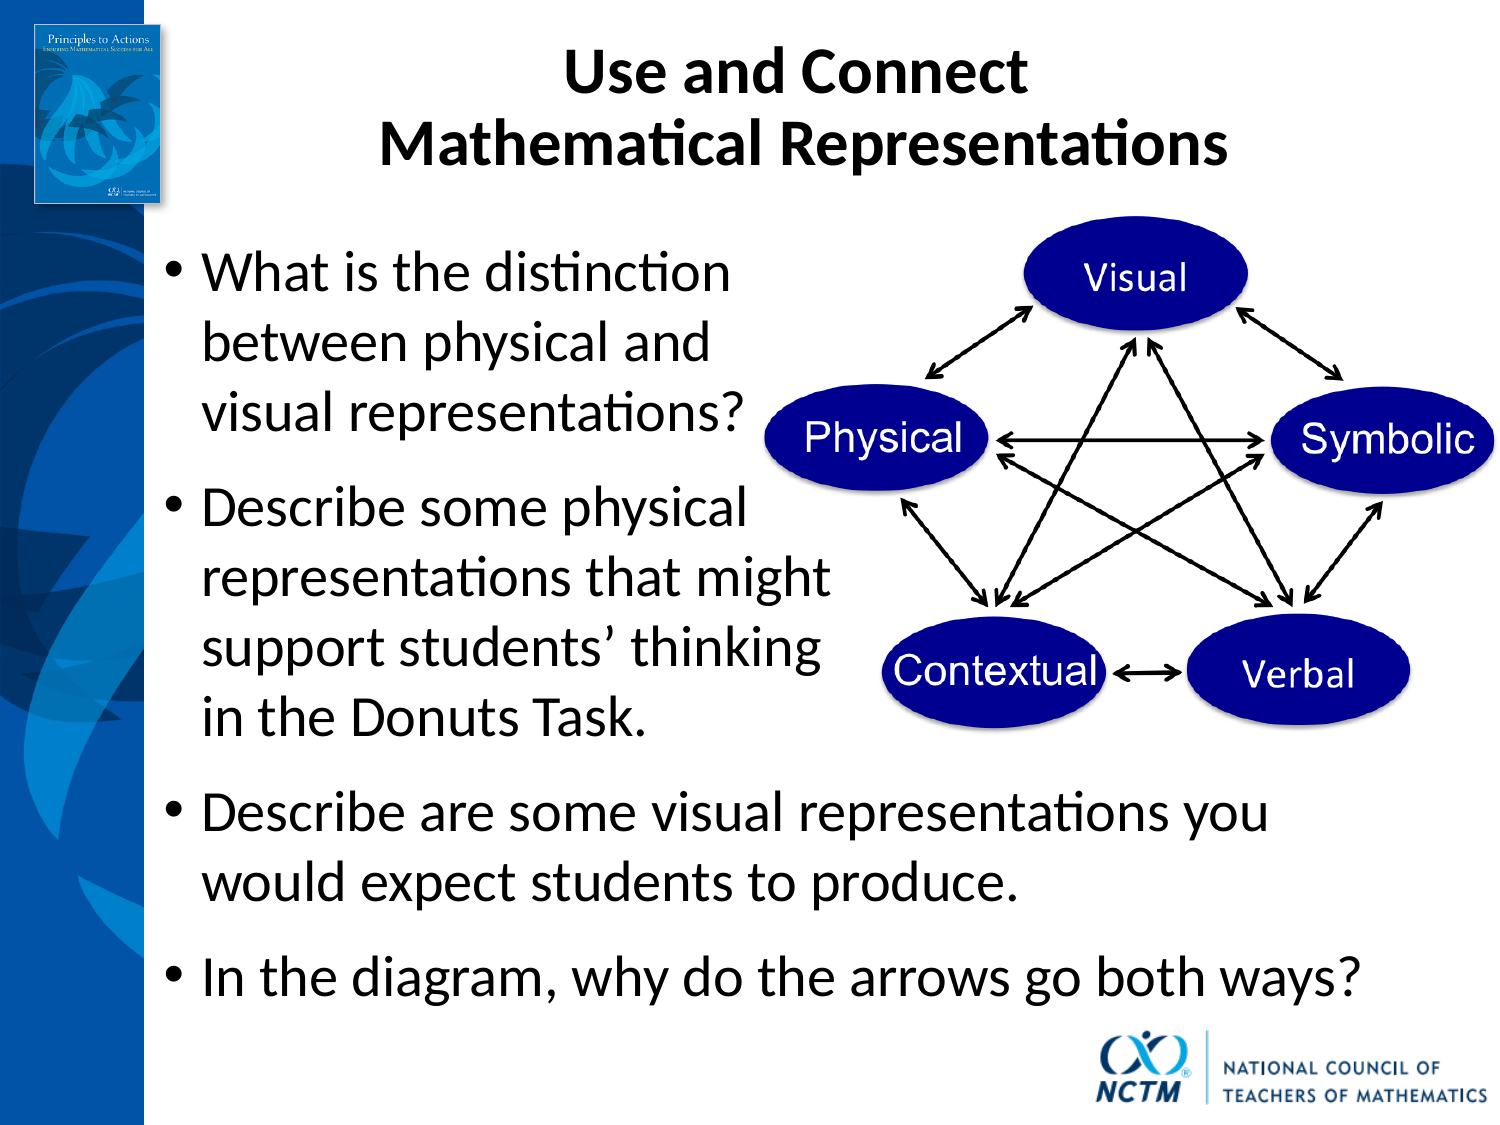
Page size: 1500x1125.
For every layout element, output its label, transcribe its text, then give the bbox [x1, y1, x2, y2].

picture [0, 0, 144, 1125]
picture [757, 213, 1500, 738]
text_box Use and Connect Mathematical Representations [145, 27, 1463, 189]
text_box What is the distinction between physical and visual representations? Describe some physical representations that might support students’ thinking in the Donuts Task. Describe are some visual representations you would expect students to produce. In the diagram, why do the arrows go both ways? [148, 225, 1435, 1016]
picture [35, 25, 160, 203]
